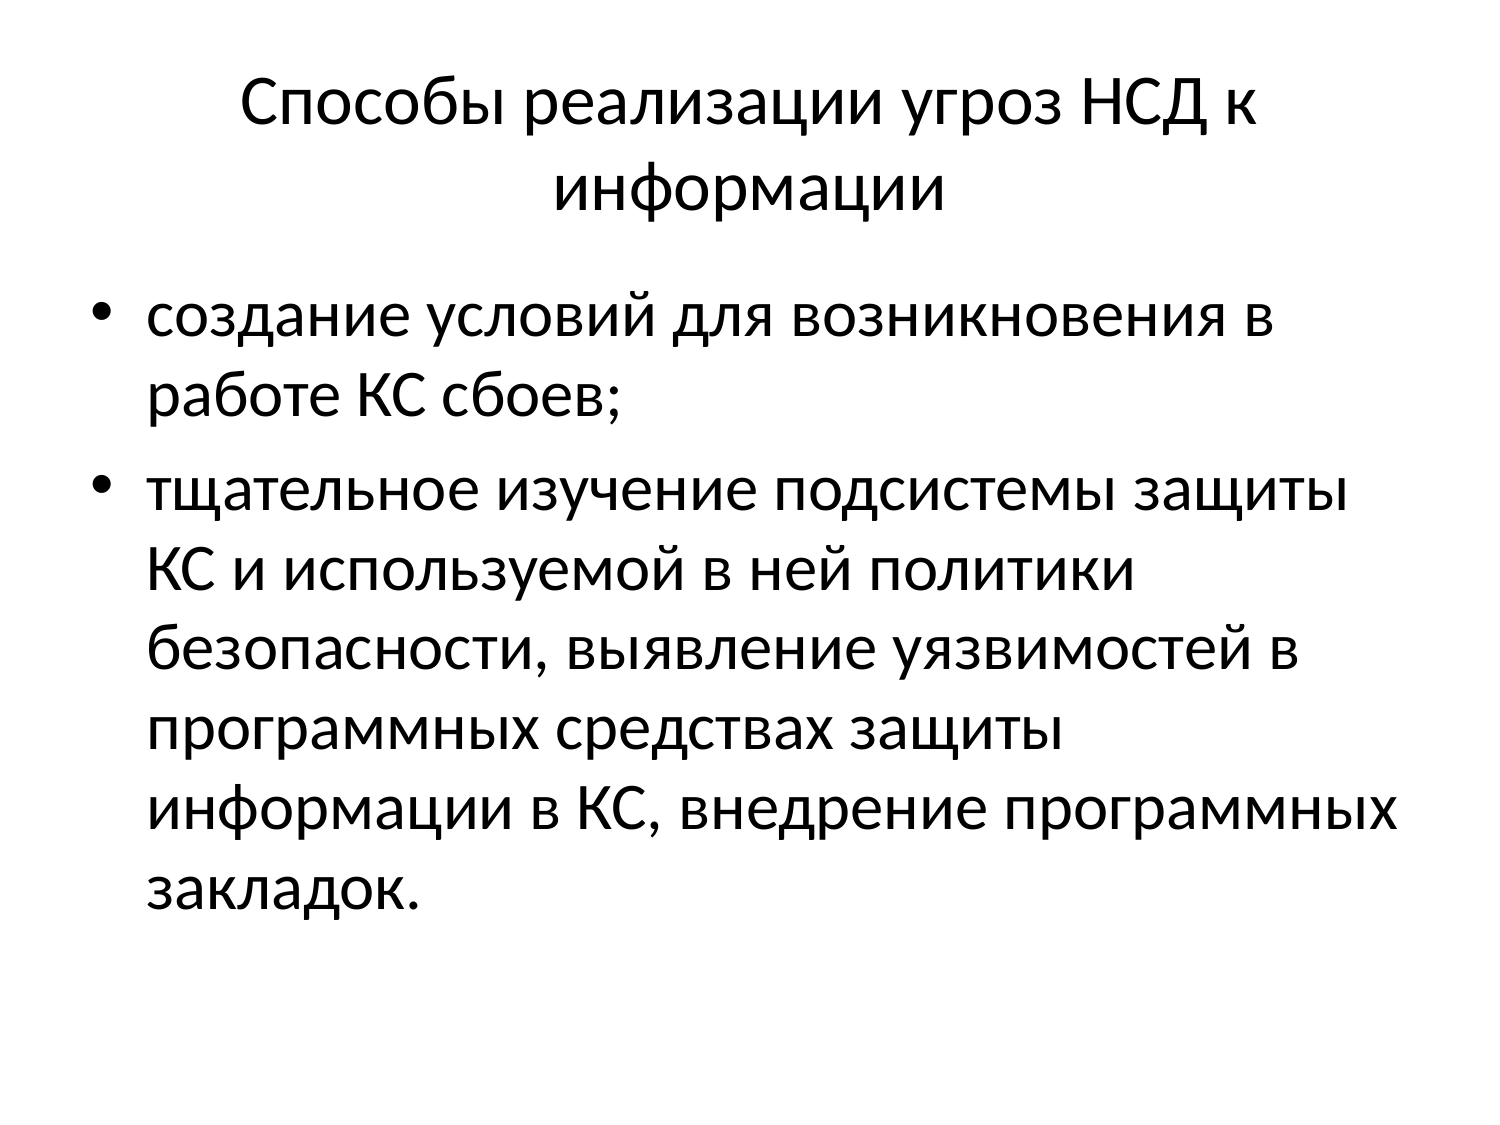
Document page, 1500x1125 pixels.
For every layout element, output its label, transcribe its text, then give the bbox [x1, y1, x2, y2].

title Способы реализации угроз НСД к информации [75, 45, 1425, 233]
list создание условий для возникновения в работе КС сбоев; тщательное изучение подсистемы защиты КС и используемой в ней политики безопасности, выявление уязвимостей в программных средствах защиты информации в КС, внедрение программных закладок. [75, 262, 1425, 1005]
